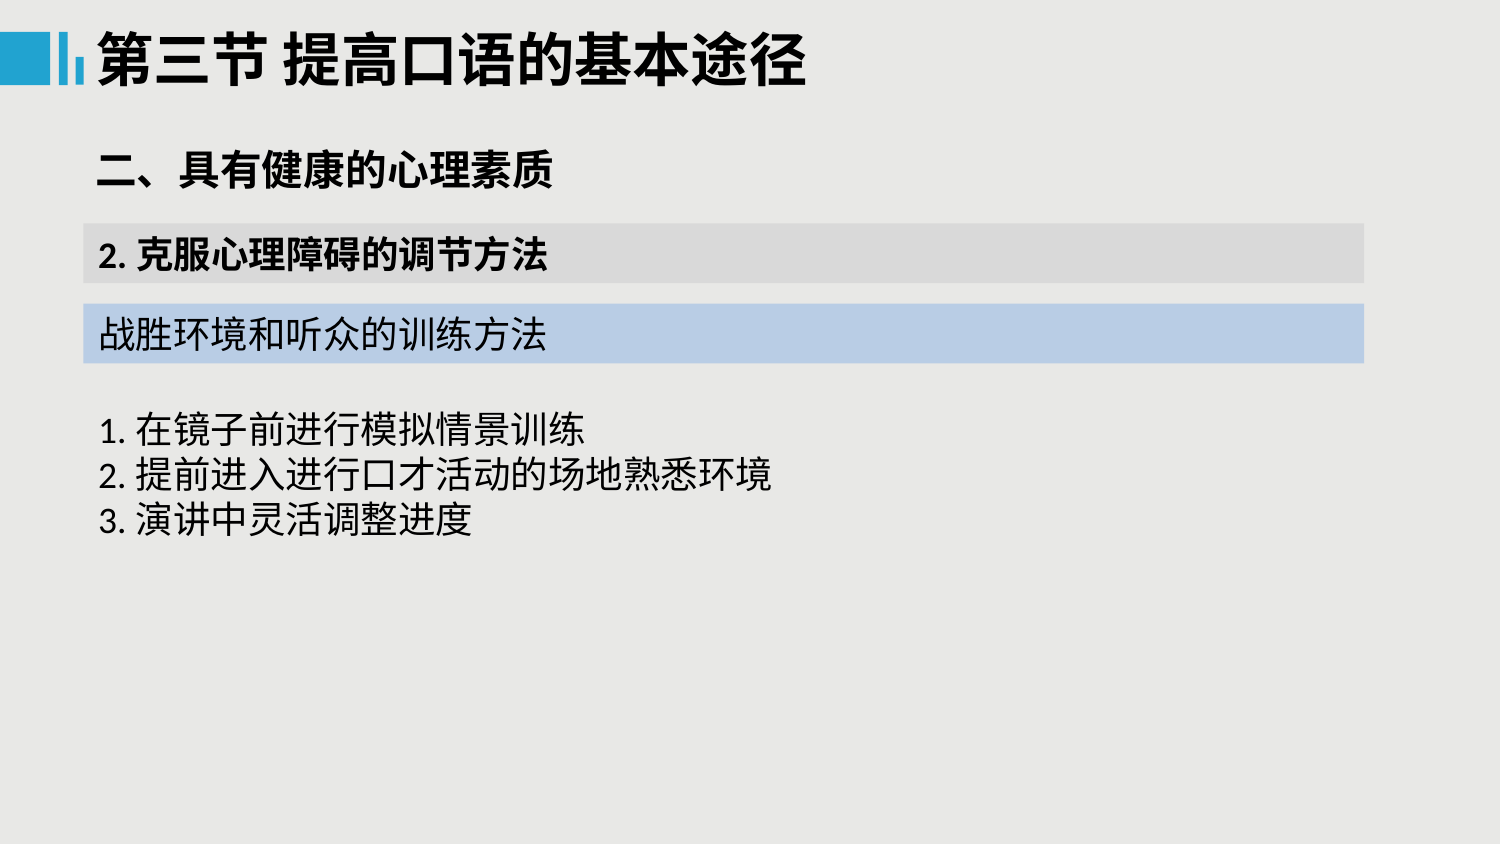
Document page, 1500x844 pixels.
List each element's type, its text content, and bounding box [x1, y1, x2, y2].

text_box 二、具有健康的心理素质 [83, 138, 1304, 200]
text_box [74, 55, 83, 87]
text_box 第三节 提高口语的基本途径 [83, 17, 1412, 99]
text_box 战胜环境和听众的训练方法 [83, 303, 1365, 364]
text_box [0, 30, 52, 87]
text_box 2.克服心理障碍的调节方法 [83, 223, 1365, 284]
text_box [57, 30, 70, 87]
text_box 1.在镜子前进行模拟情景训练 2.提前进入进行口才活动的场地熟悉环境 3.演讲中灵活调整进度 [83, 398, 1365, 548]
